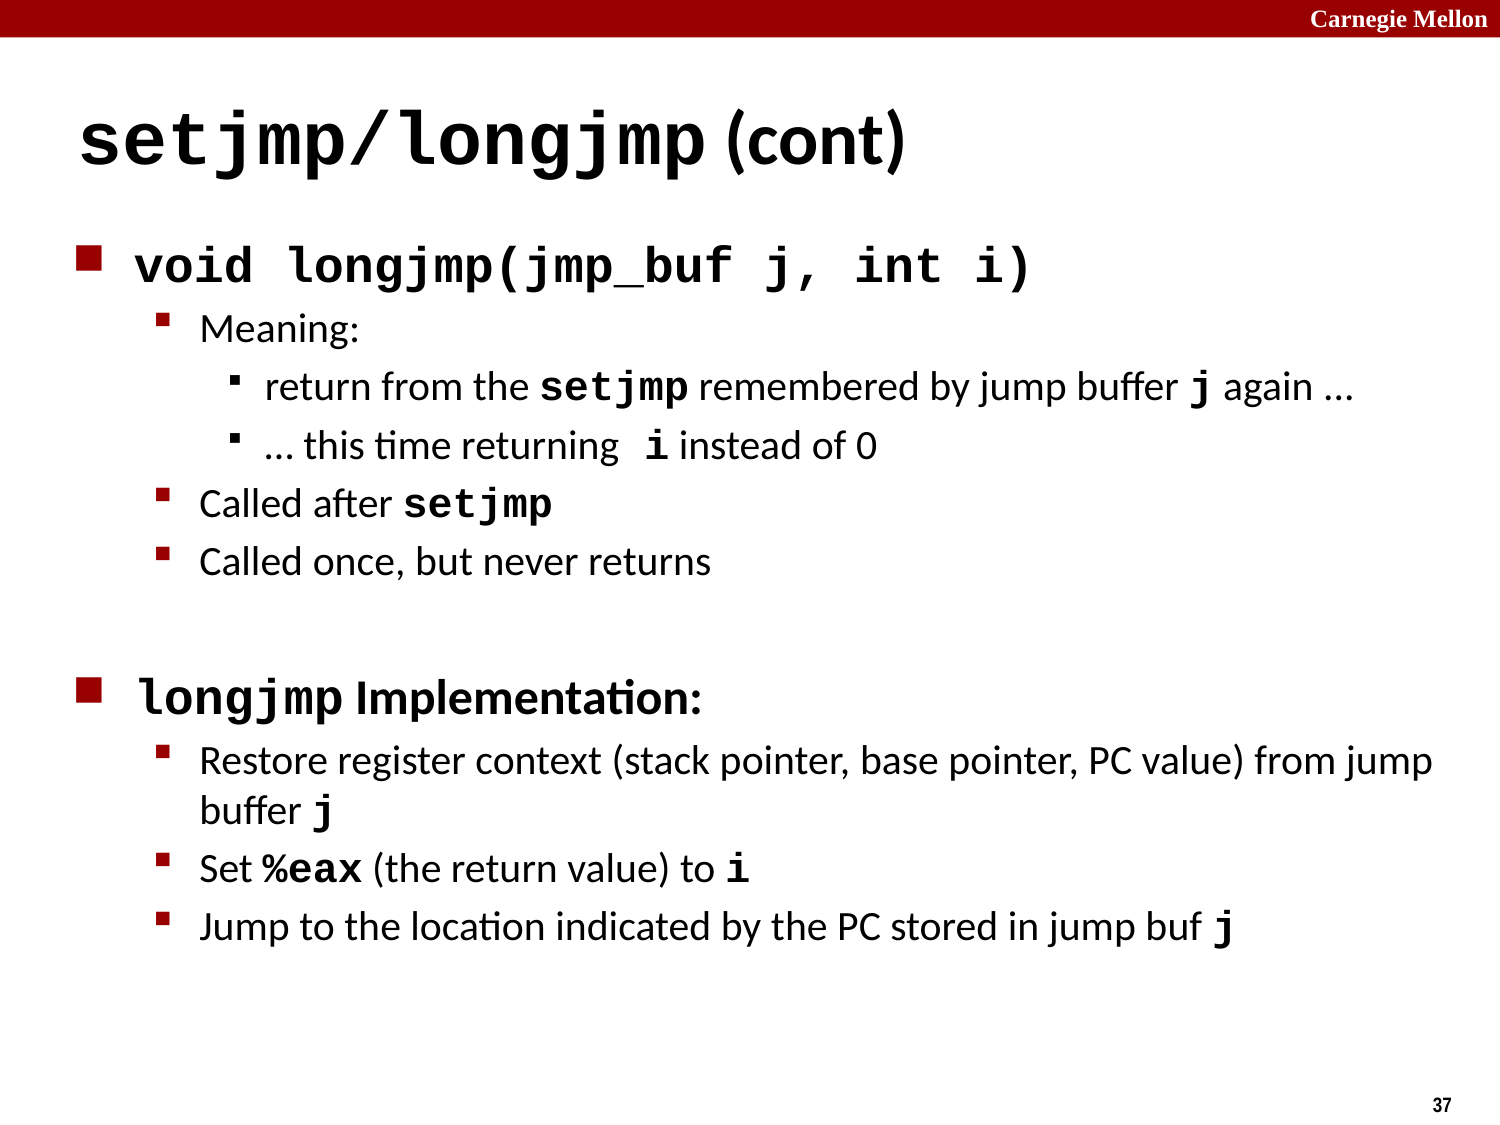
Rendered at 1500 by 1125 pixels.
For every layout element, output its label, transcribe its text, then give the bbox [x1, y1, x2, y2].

list void longjmp(jmp_buf j, int i) Meaning: return from the setjmp remembered by jump buffer j again ... … this time returning i instead of 0 Called after setjmp Called once, but never returns longjmp Implementation: Restore register context (stack pointer, base pointer, PC value) from jump buffer j Set %eax (the return value) to i Jump to the location indicated by the PC stored in jump buf j [62, 224, 1463, 952]
title setjmp/longjmp (cont) [62, 87, 1153, 182]
